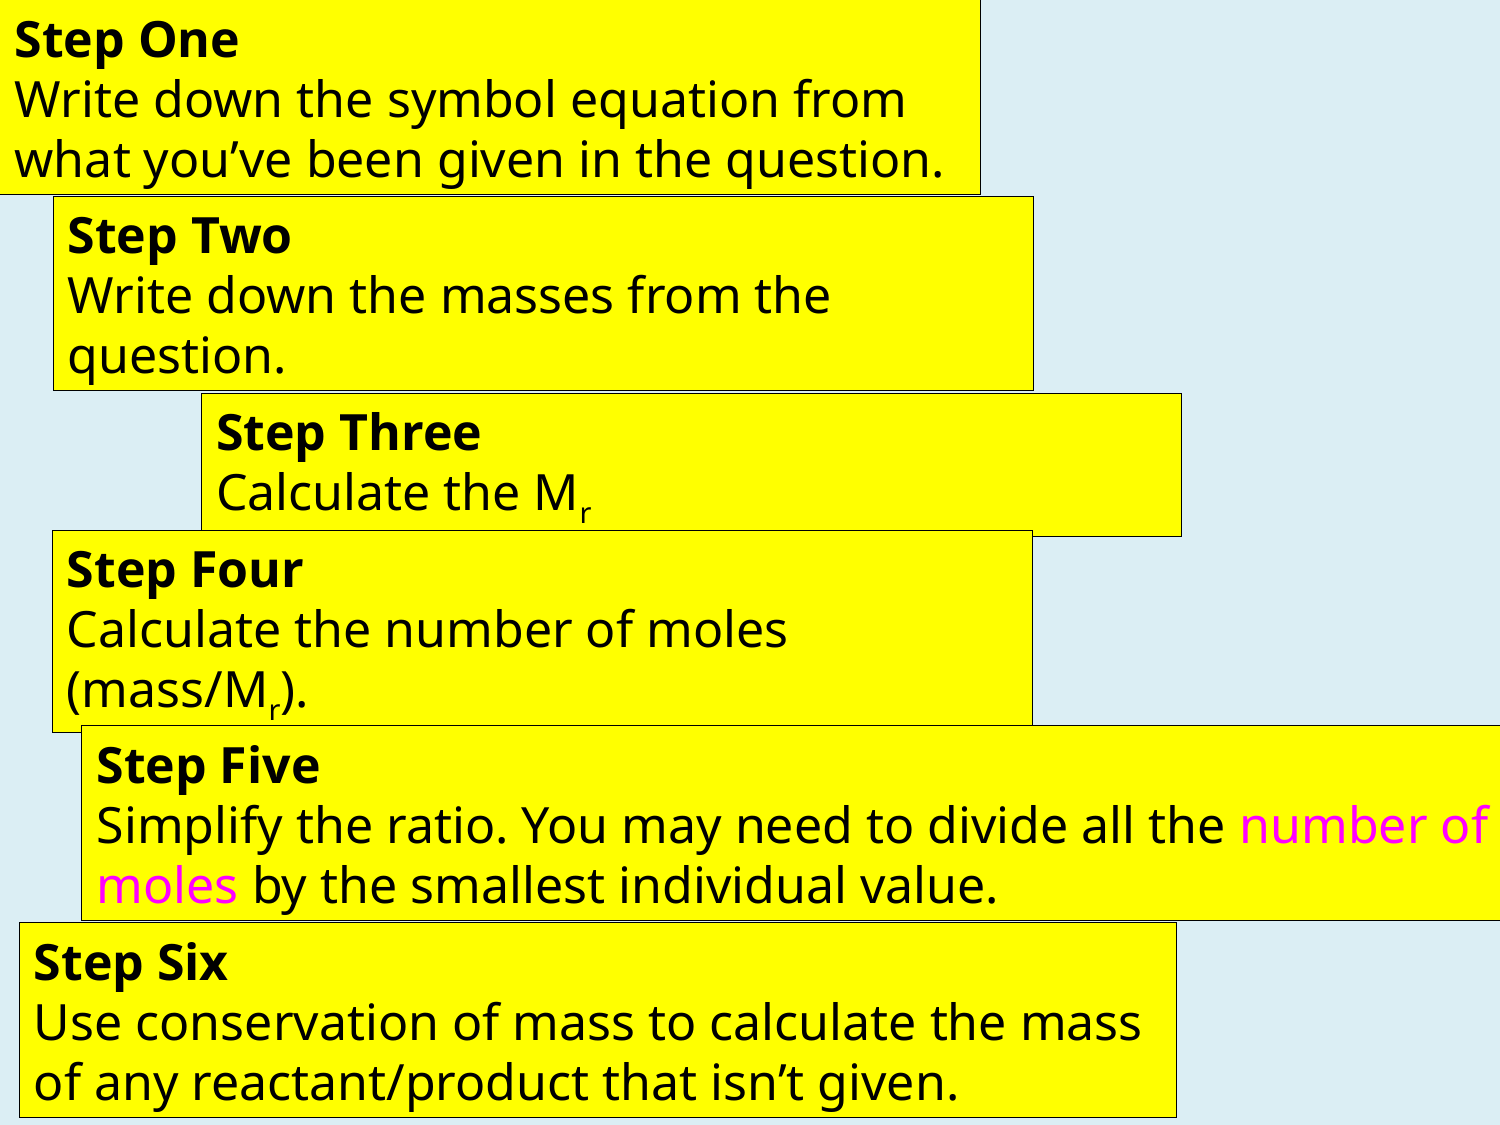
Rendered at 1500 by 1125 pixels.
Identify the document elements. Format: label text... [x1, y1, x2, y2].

text_box Step Six Use conservation of mass to calculate the mass of any reactant/product that isn’t given. [19, 922, 1177, 1118]
text_box Step Three Calculate the Mr [201, 393, 1182, 537]
text_box Step Four Calculate the number of moles (mass/Mr). [52, 530, 1033, 733]
text_box Step Five Simplify the ratio. You may need to divide all the number of moles by the smallest individual value. [81, 725, 1500, 921]
text_box Step Two Write down the masses from the question. [53, 196, 1034, 391]
text_box Step One Write down the symbol equation from what you’ve been given in the question. [0, 0, 981, 195]
